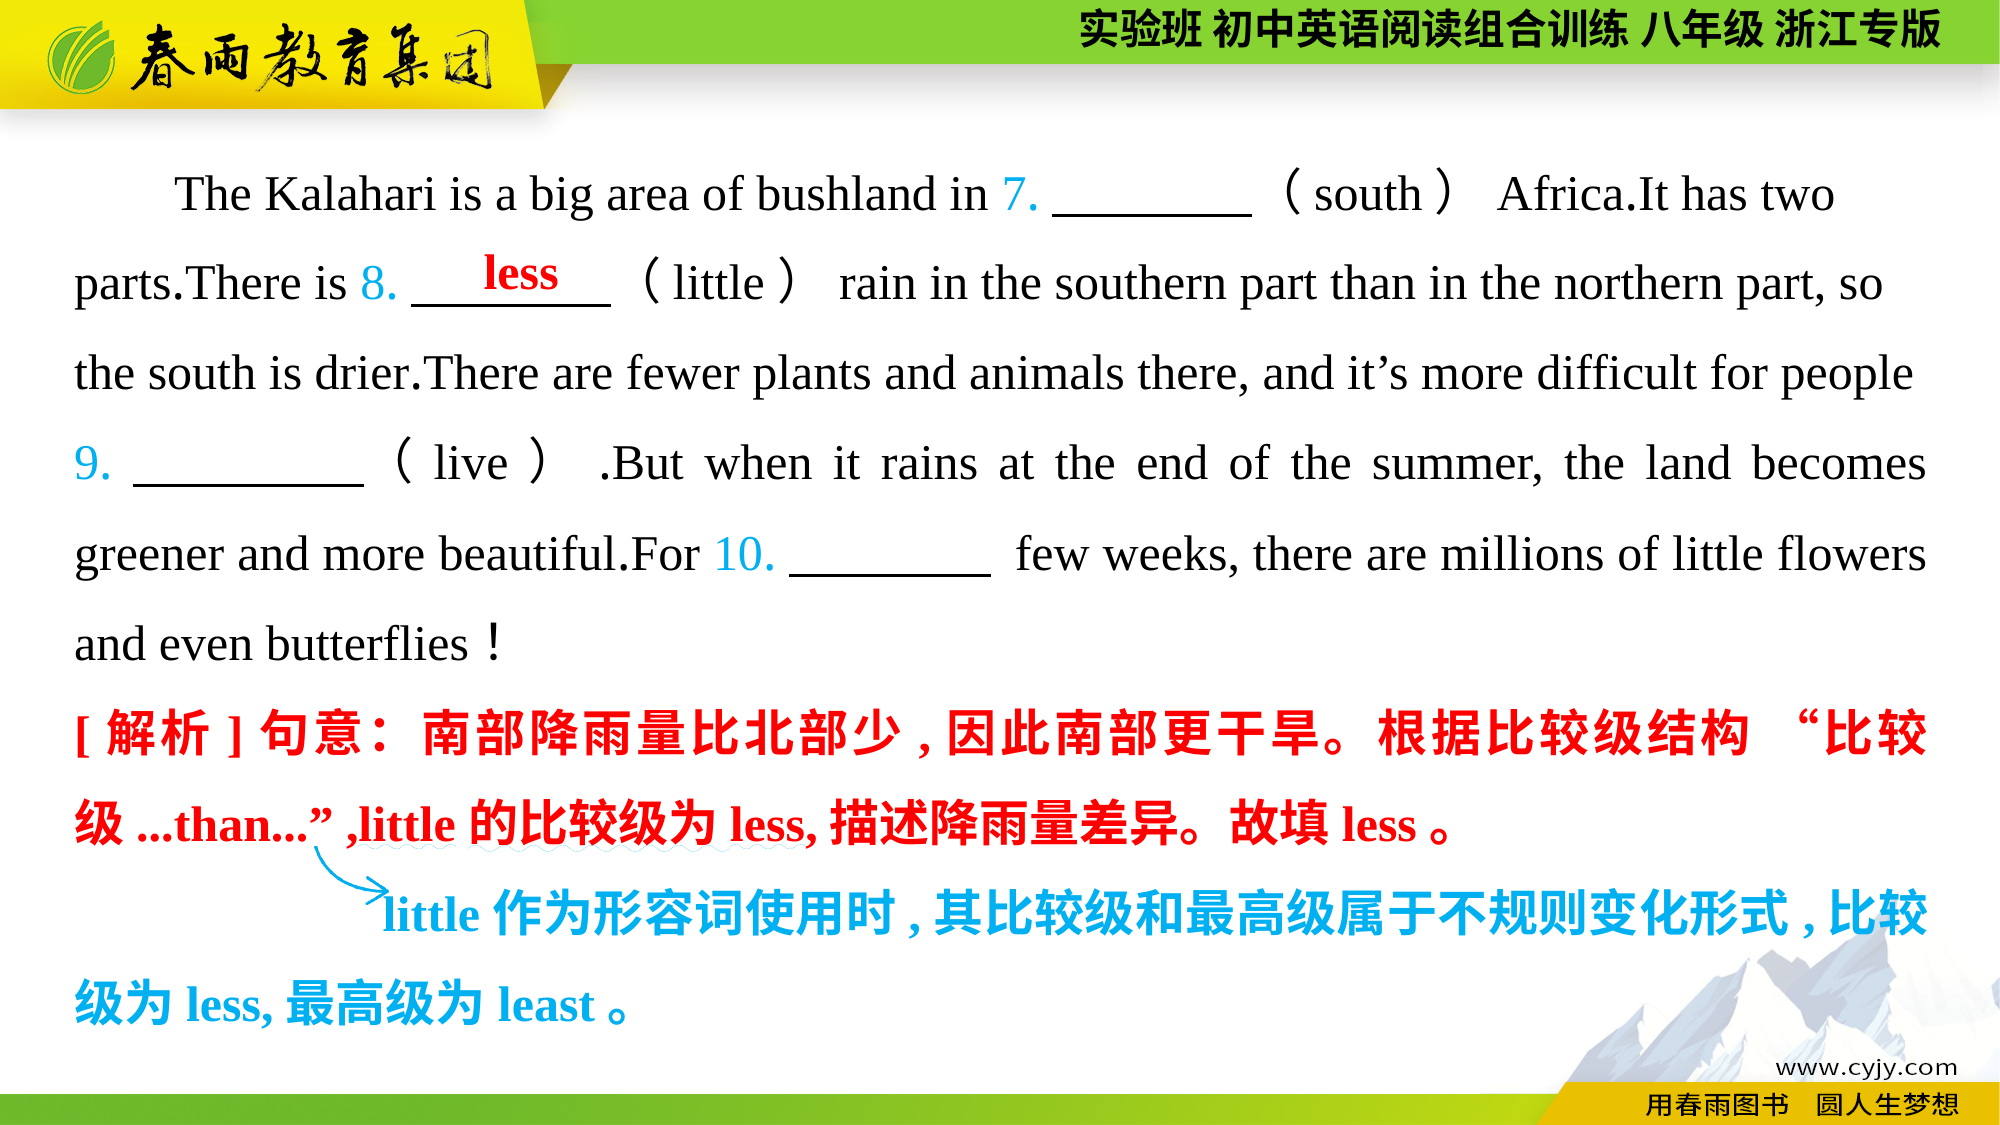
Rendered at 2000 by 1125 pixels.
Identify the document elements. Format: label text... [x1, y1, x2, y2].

text_box less [468, 231, 574, 307]
picture [0, 0, 2000, 1125]
list The Kalahari is a big area of bushland in 7. （south）Africa.It has two parts.There is 8. （little）rain in the southern part than in the northern part, so the south is drier.There are fewer plants and animals there, and it’s more difficult for people 9. （live）.But when it rains at the end of the summer, the land becomes greener and more beautiful.For 10. few weeks, there are millions of little flowers and even butterflies！ [59, 122, 1944, 672]
text_box [解析]句意：南部降雨量比北部少,因此南部更干旱。根据比较级结构 “比较级...than...” ,little的比较级为less,描述降雨量差异。故填less。 little作为形容词使用时,其比较级和最高级属于不规则变化形式,比较级为less,最高级为least。 [59, 672, 1944, 1039]
